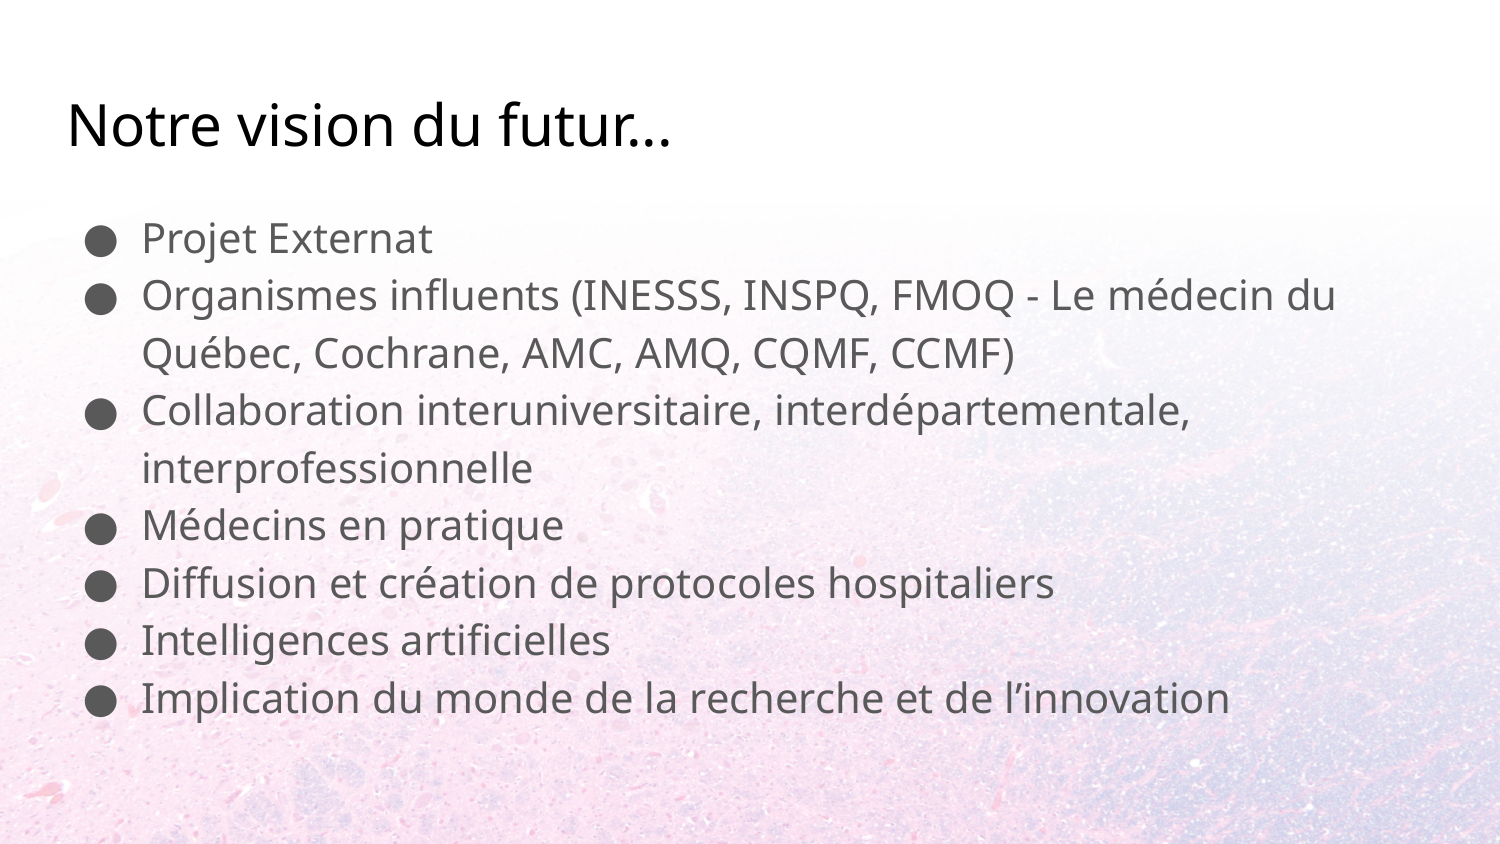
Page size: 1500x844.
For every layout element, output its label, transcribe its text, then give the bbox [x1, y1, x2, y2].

picture [0, 0, 1500, 844]
list Projet Externat Organismes influents (INESSS, INSPQ, FMOQ - Le médecin du Québec, Cochrane, AMC, AMQ, CQMF, CCMF) Collaboration interuniversitaire, interdépartementale, interprofessionnelle Médecins en pratique Diffusion et création de protocoles hospitaliers Intelligences artificielles Implication du monde de la recherche et de l’innovation [51, 189, 1429, 750]
title Notre vision du futur... [51, 72, 1449, 167]
